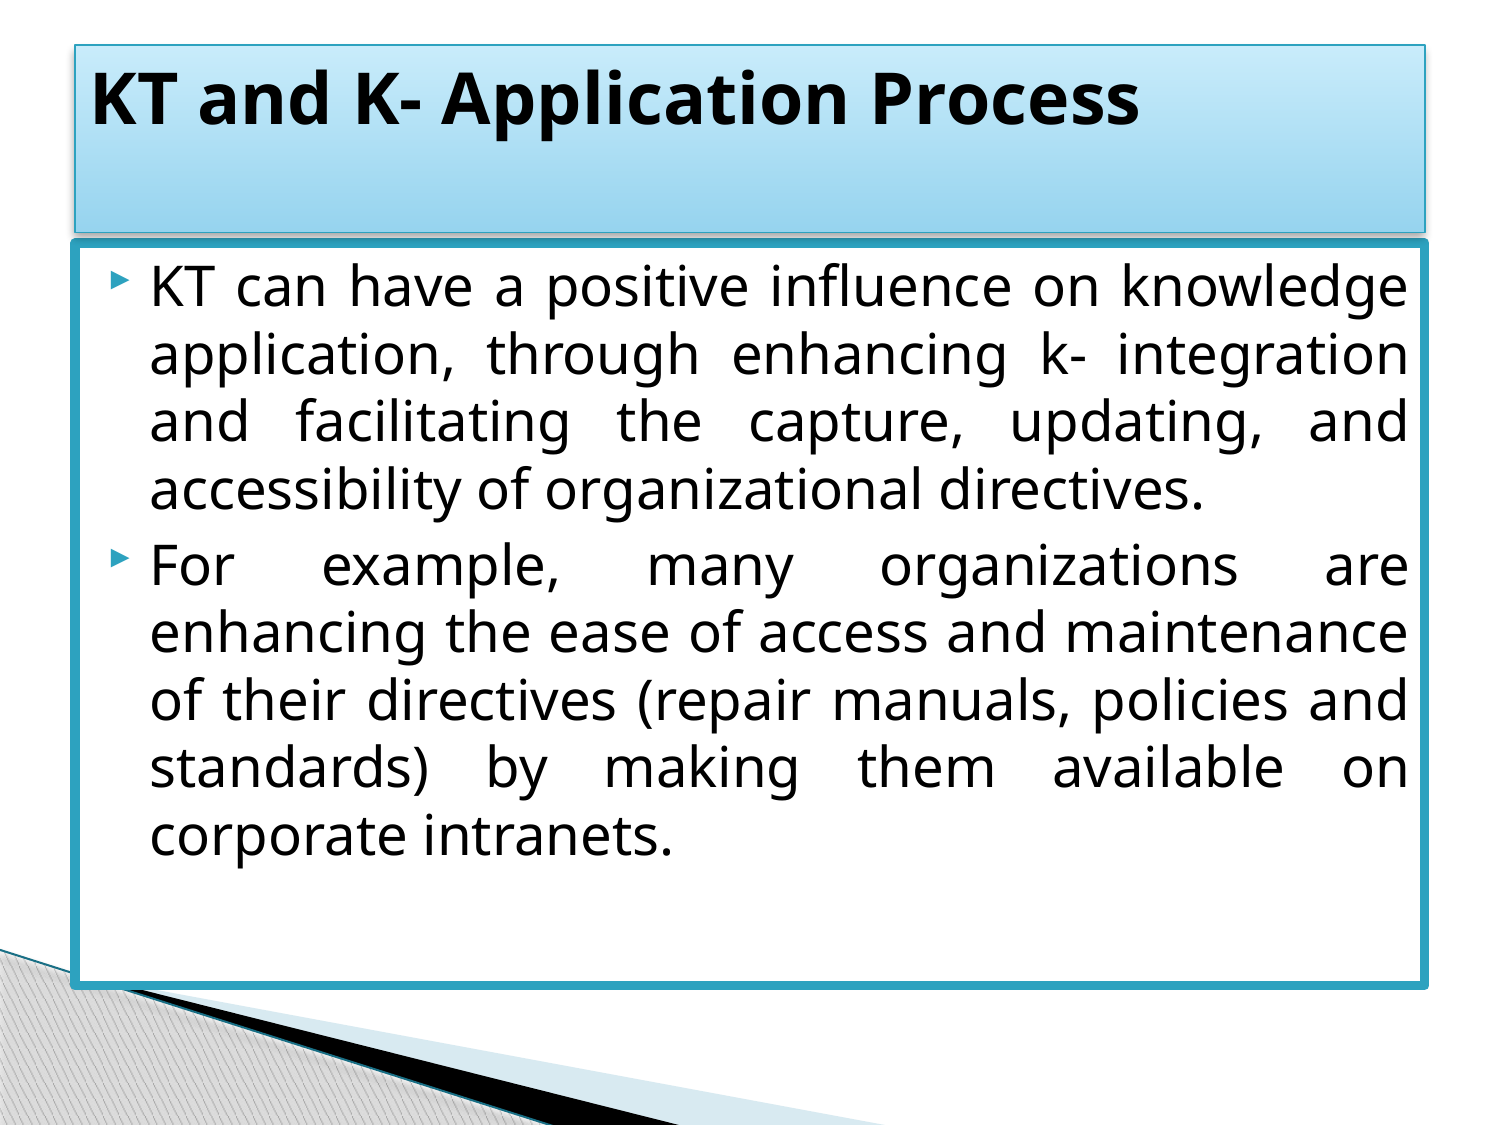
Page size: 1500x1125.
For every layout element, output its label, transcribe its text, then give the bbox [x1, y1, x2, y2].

list KT can have a positive influence on knowledge application, through enhancing k- integration and facilitating the capture, updating, and accessibility of organizational directives. For example, many organizations are enhancing the ease of access and maintenance of their directives (repair manuals, policies and standards) by making them available on corporate intranets. [70, 240, 1429, 990]
title KT and K- Application Process [74, 44, 1426, 233]
